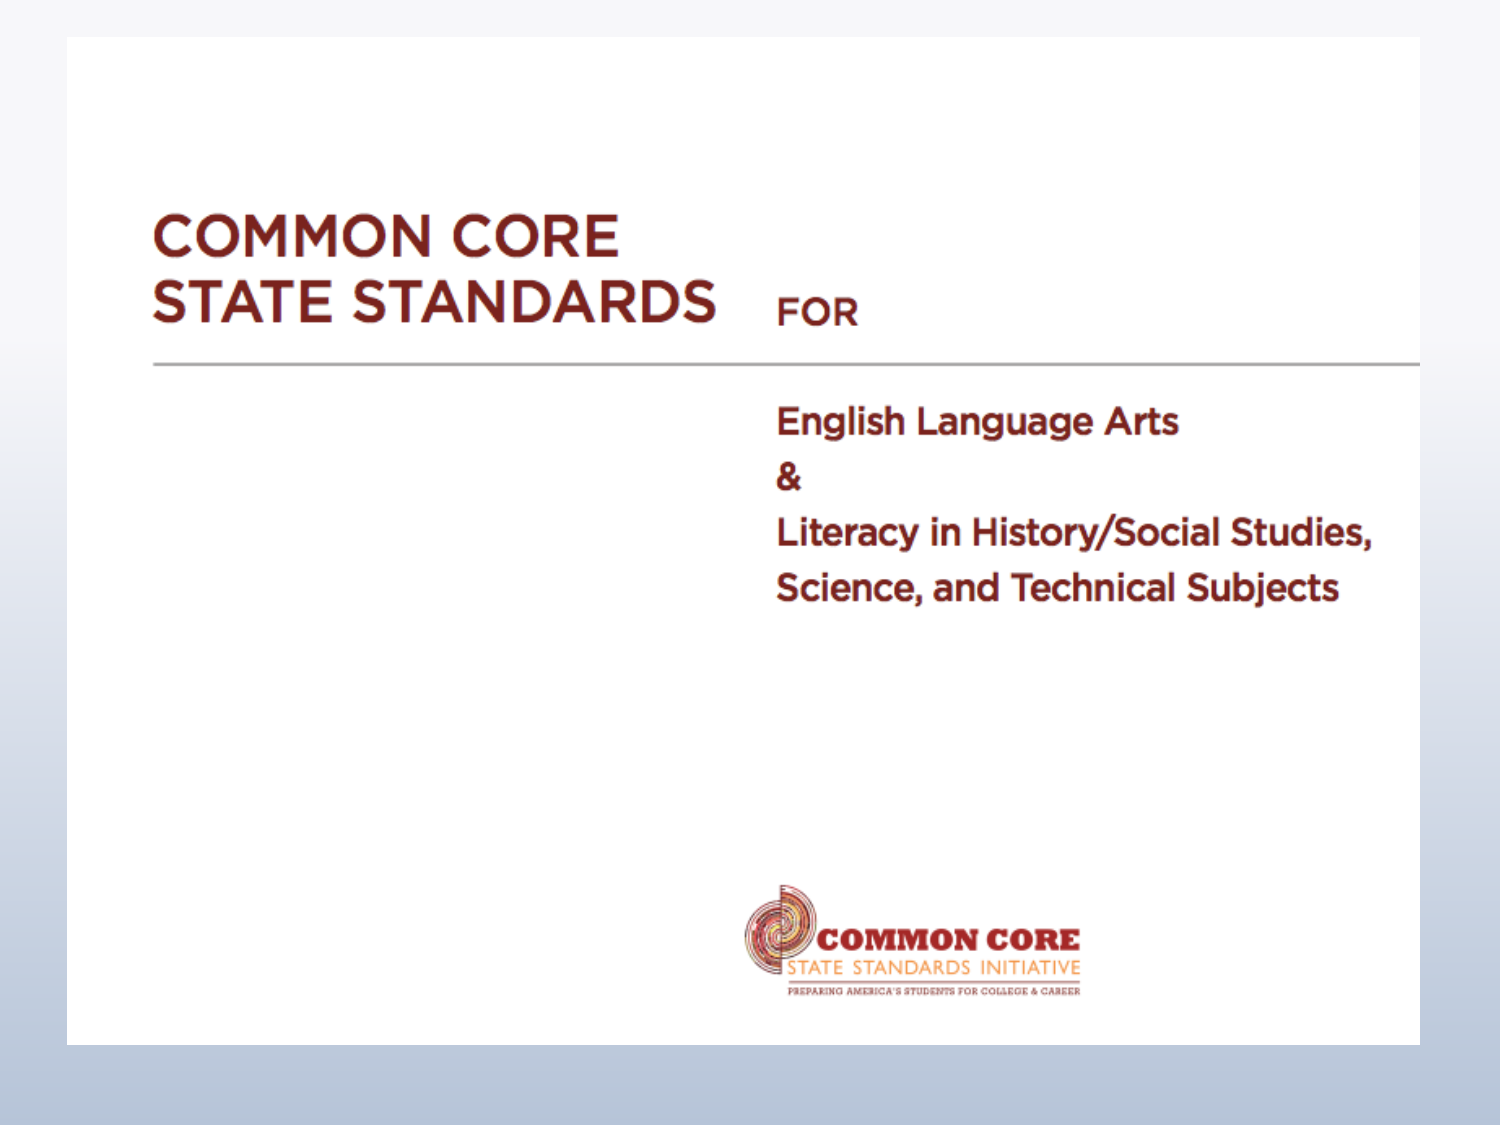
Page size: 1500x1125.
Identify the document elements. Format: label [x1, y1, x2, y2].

picture [65, 35, 1421, 1047]
